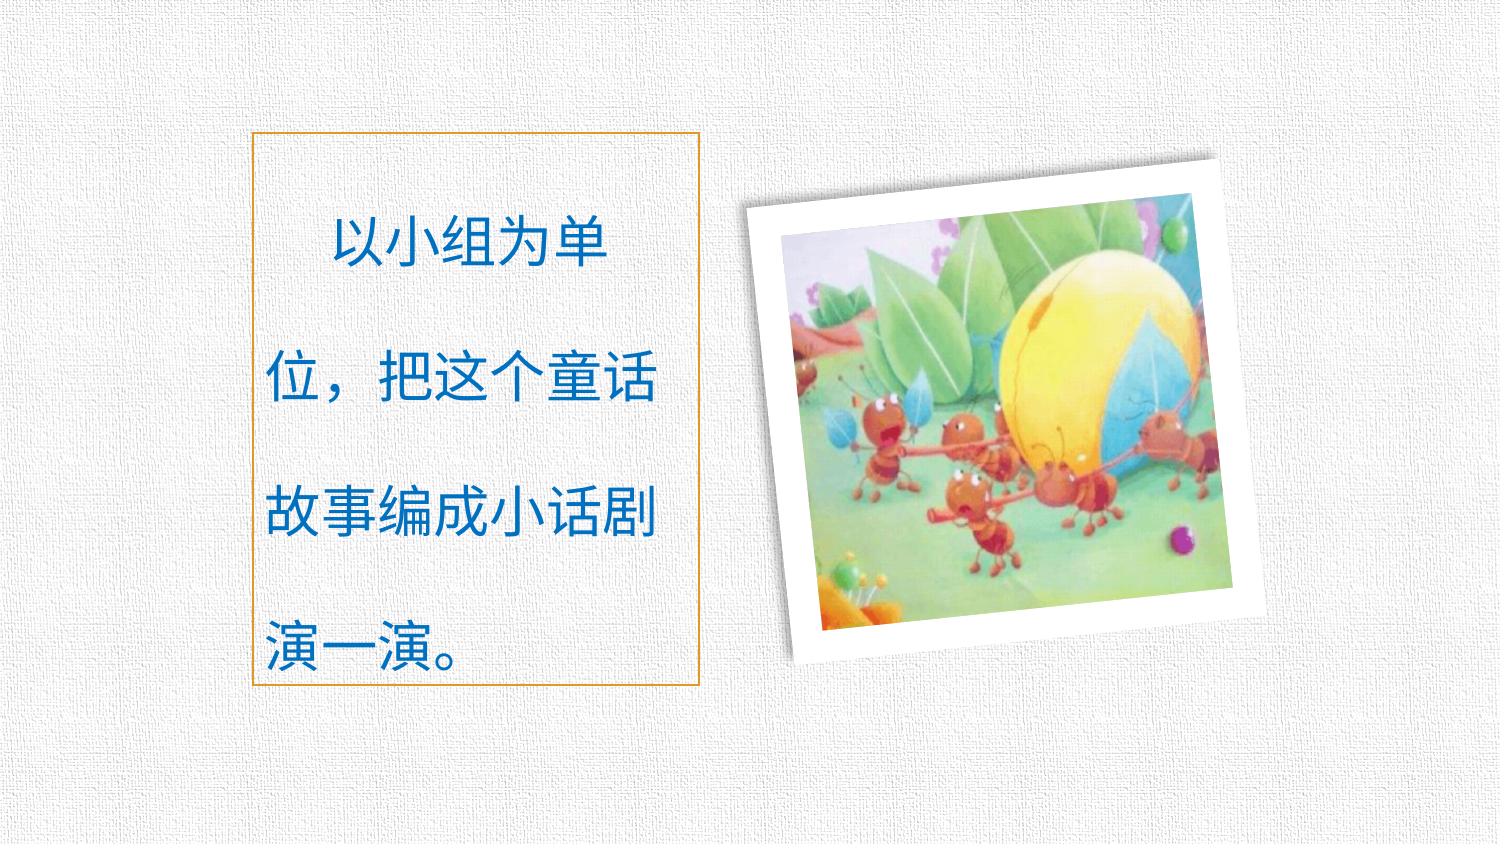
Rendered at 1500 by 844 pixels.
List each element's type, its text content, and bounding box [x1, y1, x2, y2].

text_box 以小组为单位，把这个童话故事编成小话剧演一演。 [252, 132, 700, 686]
picture [0, 0, 1500, 844]
